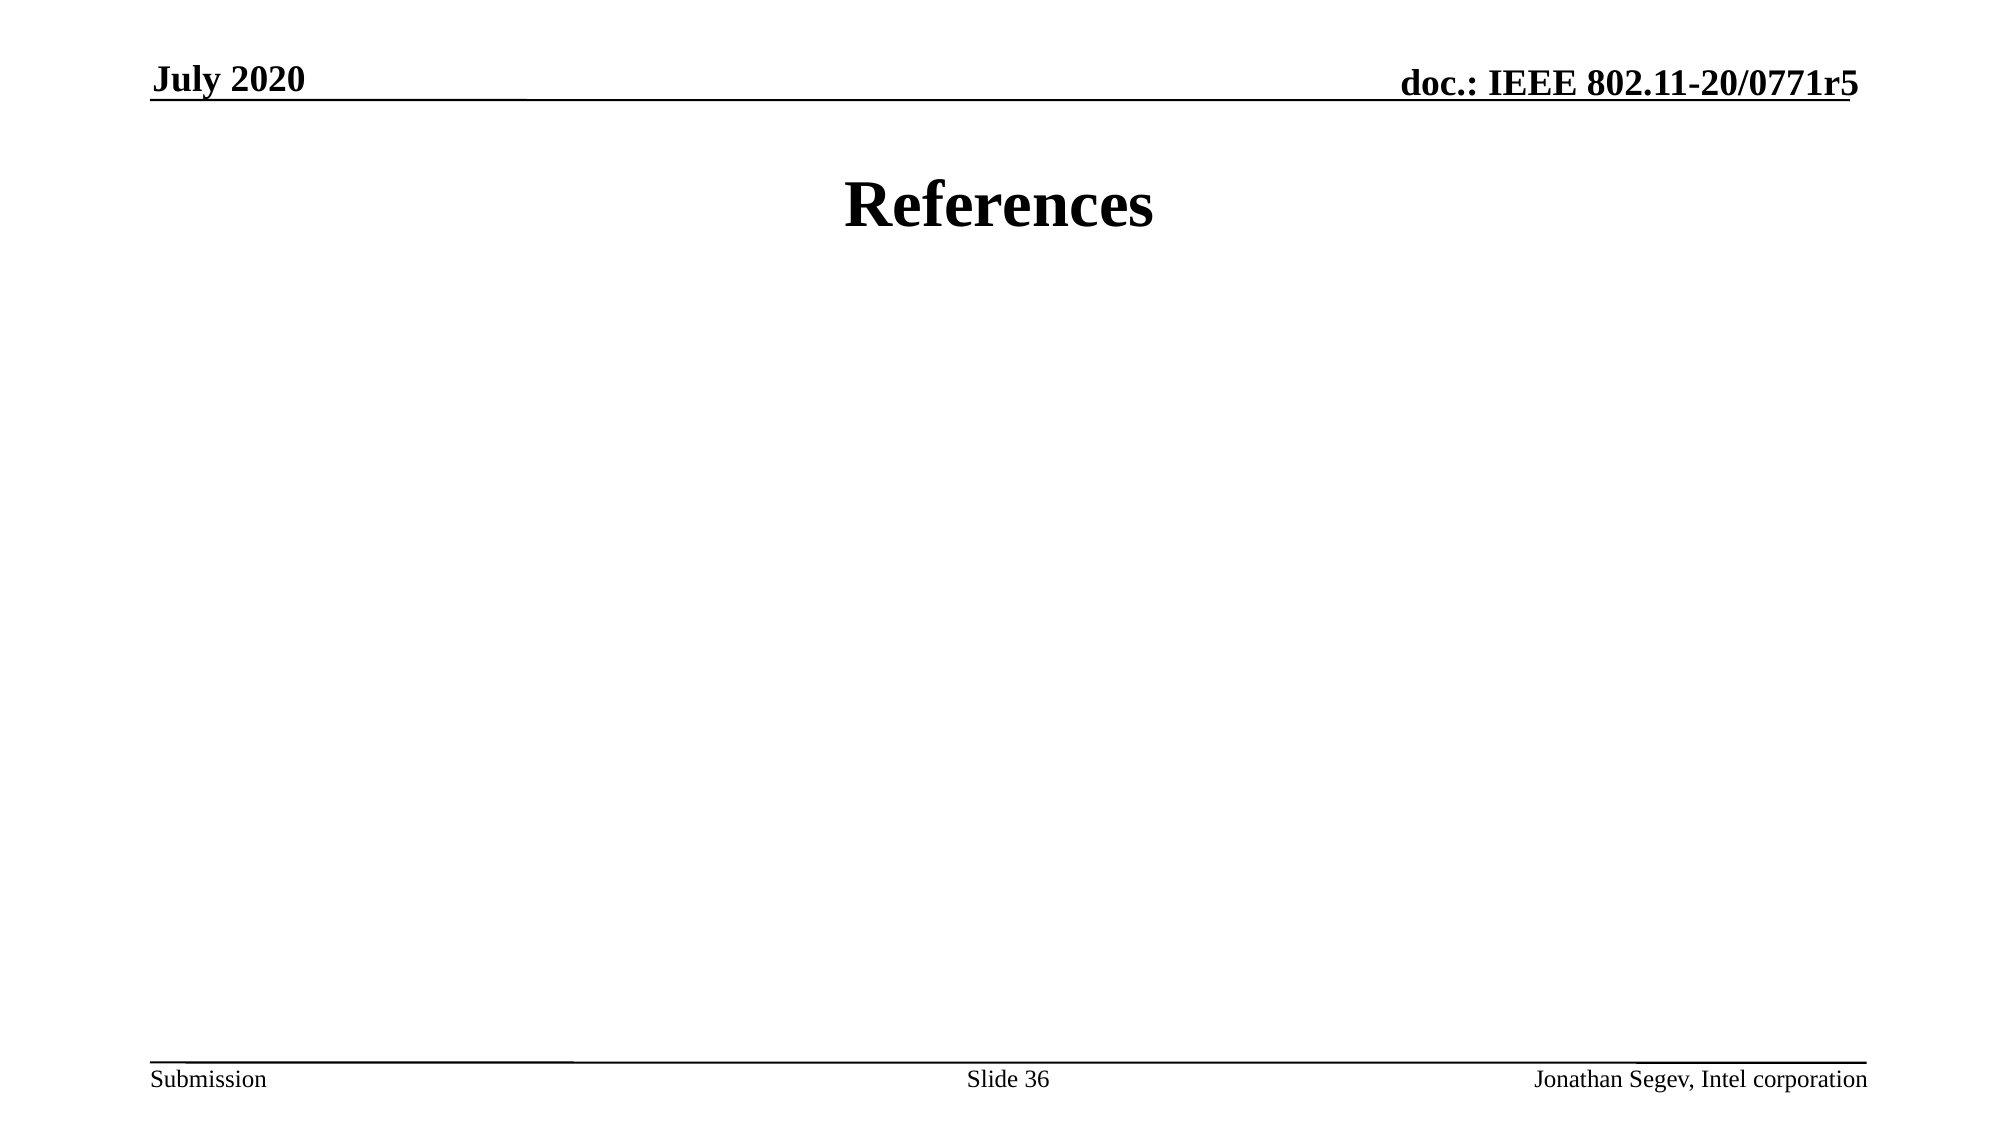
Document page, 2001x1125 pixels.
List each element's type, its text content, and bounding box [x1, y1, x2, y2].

footer Jonathan Segev, Intel corporation [1171, 1061, 1869, 1093]
title References [149, 112, 1850, 288]
slide_number Slide 36 [950, 1061, 1067, 1123]
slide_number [152, 54, 563, 100]
